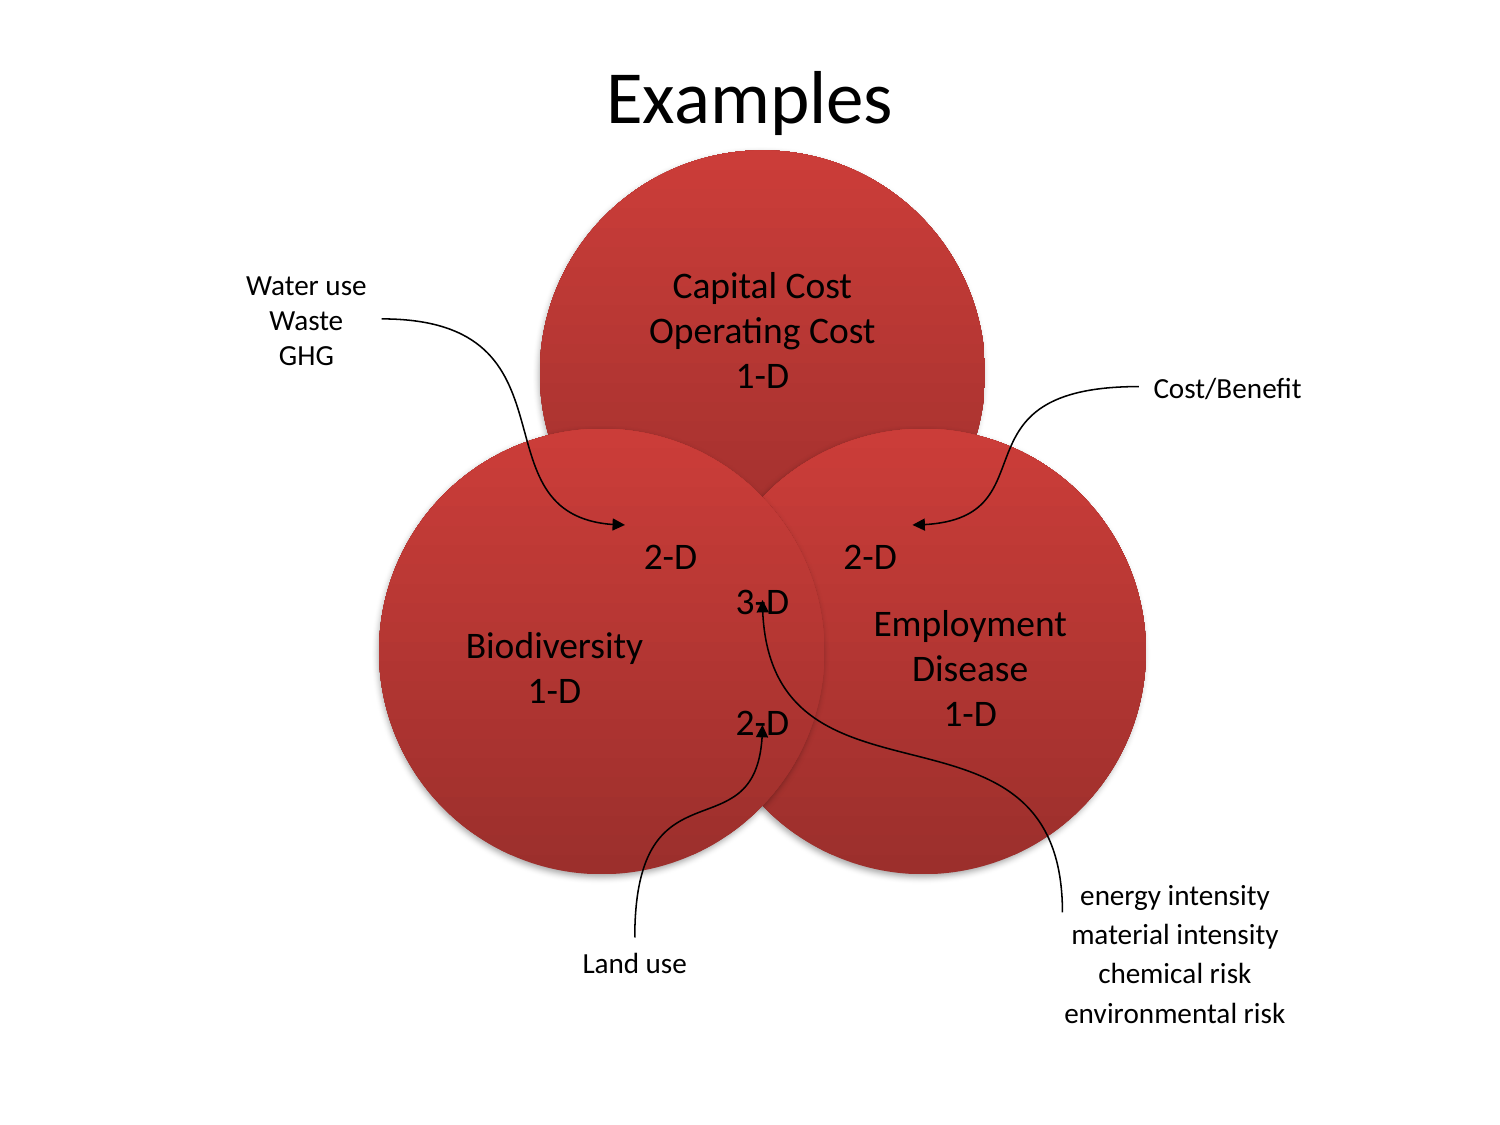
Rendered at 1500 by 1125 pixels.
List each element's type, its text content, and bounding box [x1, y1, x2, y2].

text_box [592, 767, 750, 896]
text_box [912, 386, 1138, 526]
text_box energy intensity material intensity chemical risk environmental risk [1037, 939, 1313, 1036]
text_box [382, 319, 626, 526]
title Examples [75, 0, 1425, 188]
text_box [87, 187, 1438, 931]
text_box Land use [567, 939, 702, 988]
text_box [755, 605, 1069, 907]
